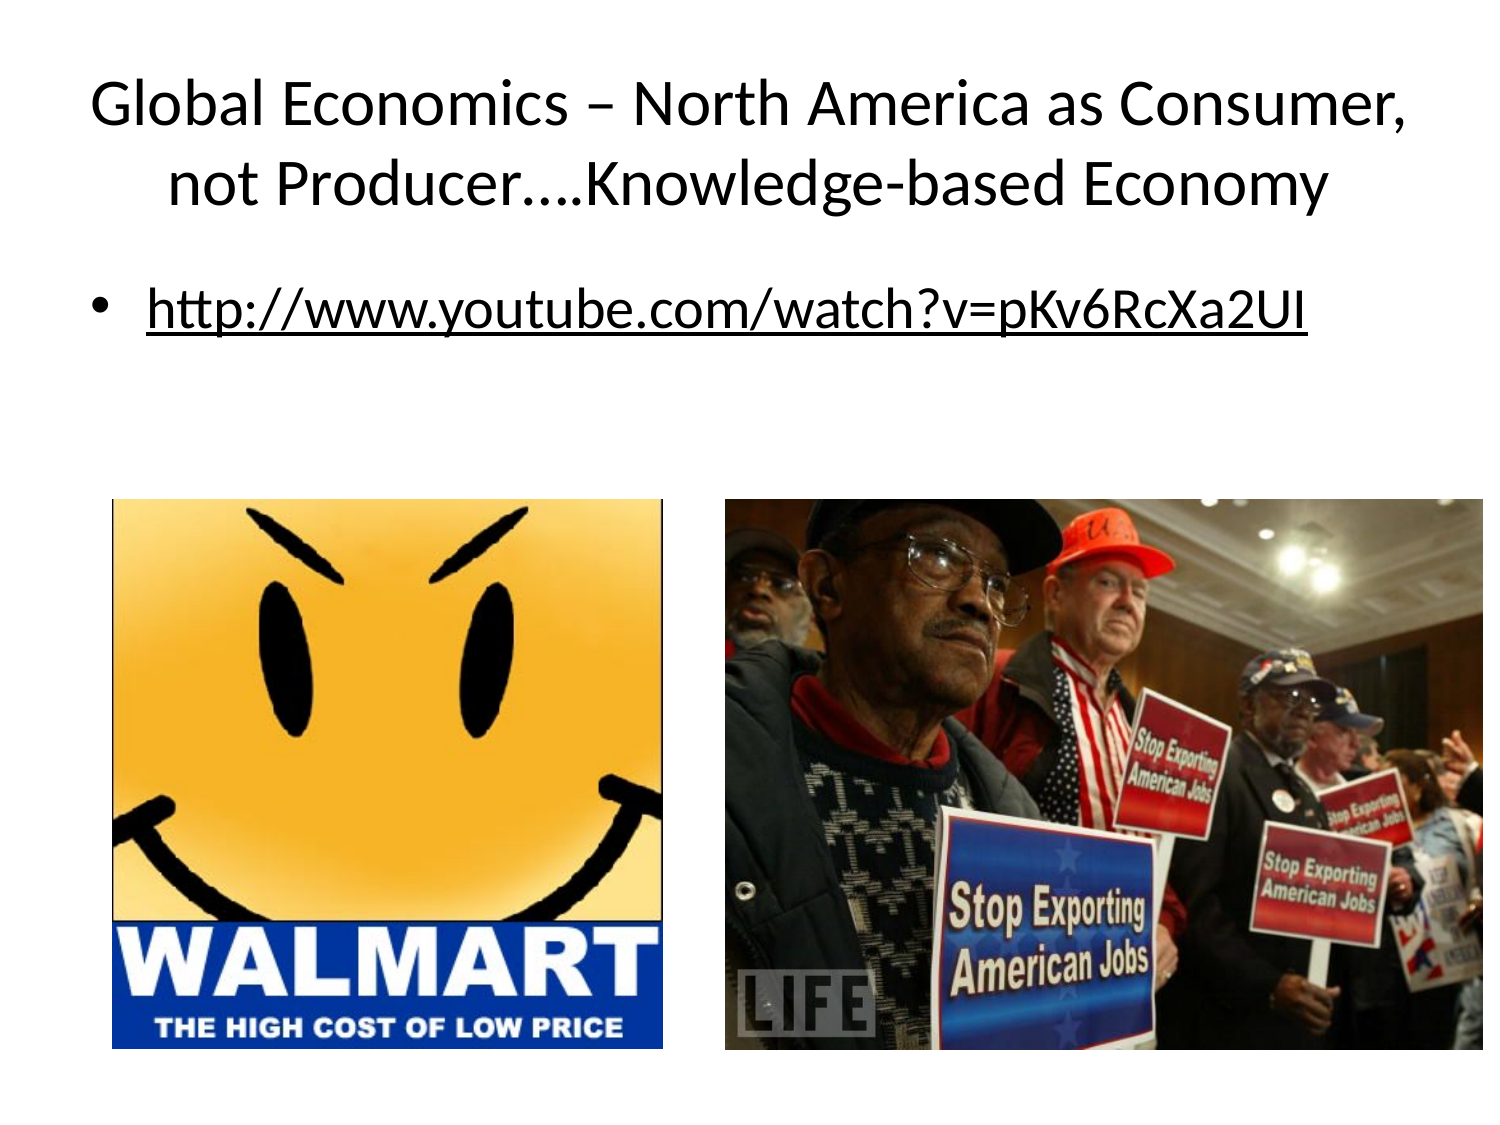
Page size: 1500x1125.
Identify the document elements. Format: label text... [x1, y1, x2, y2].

picture [112, 499, 663, 1049]
picture [724, 499, 1484, 1051]
list http://www.youtube.com/watch?v=pKv6RcXa2UI [75, 262, 1425, 1005]
title Global Economics – North America as Consumer, not Producer….Knowledge-based Economy [75, 45, 1425, 233]
